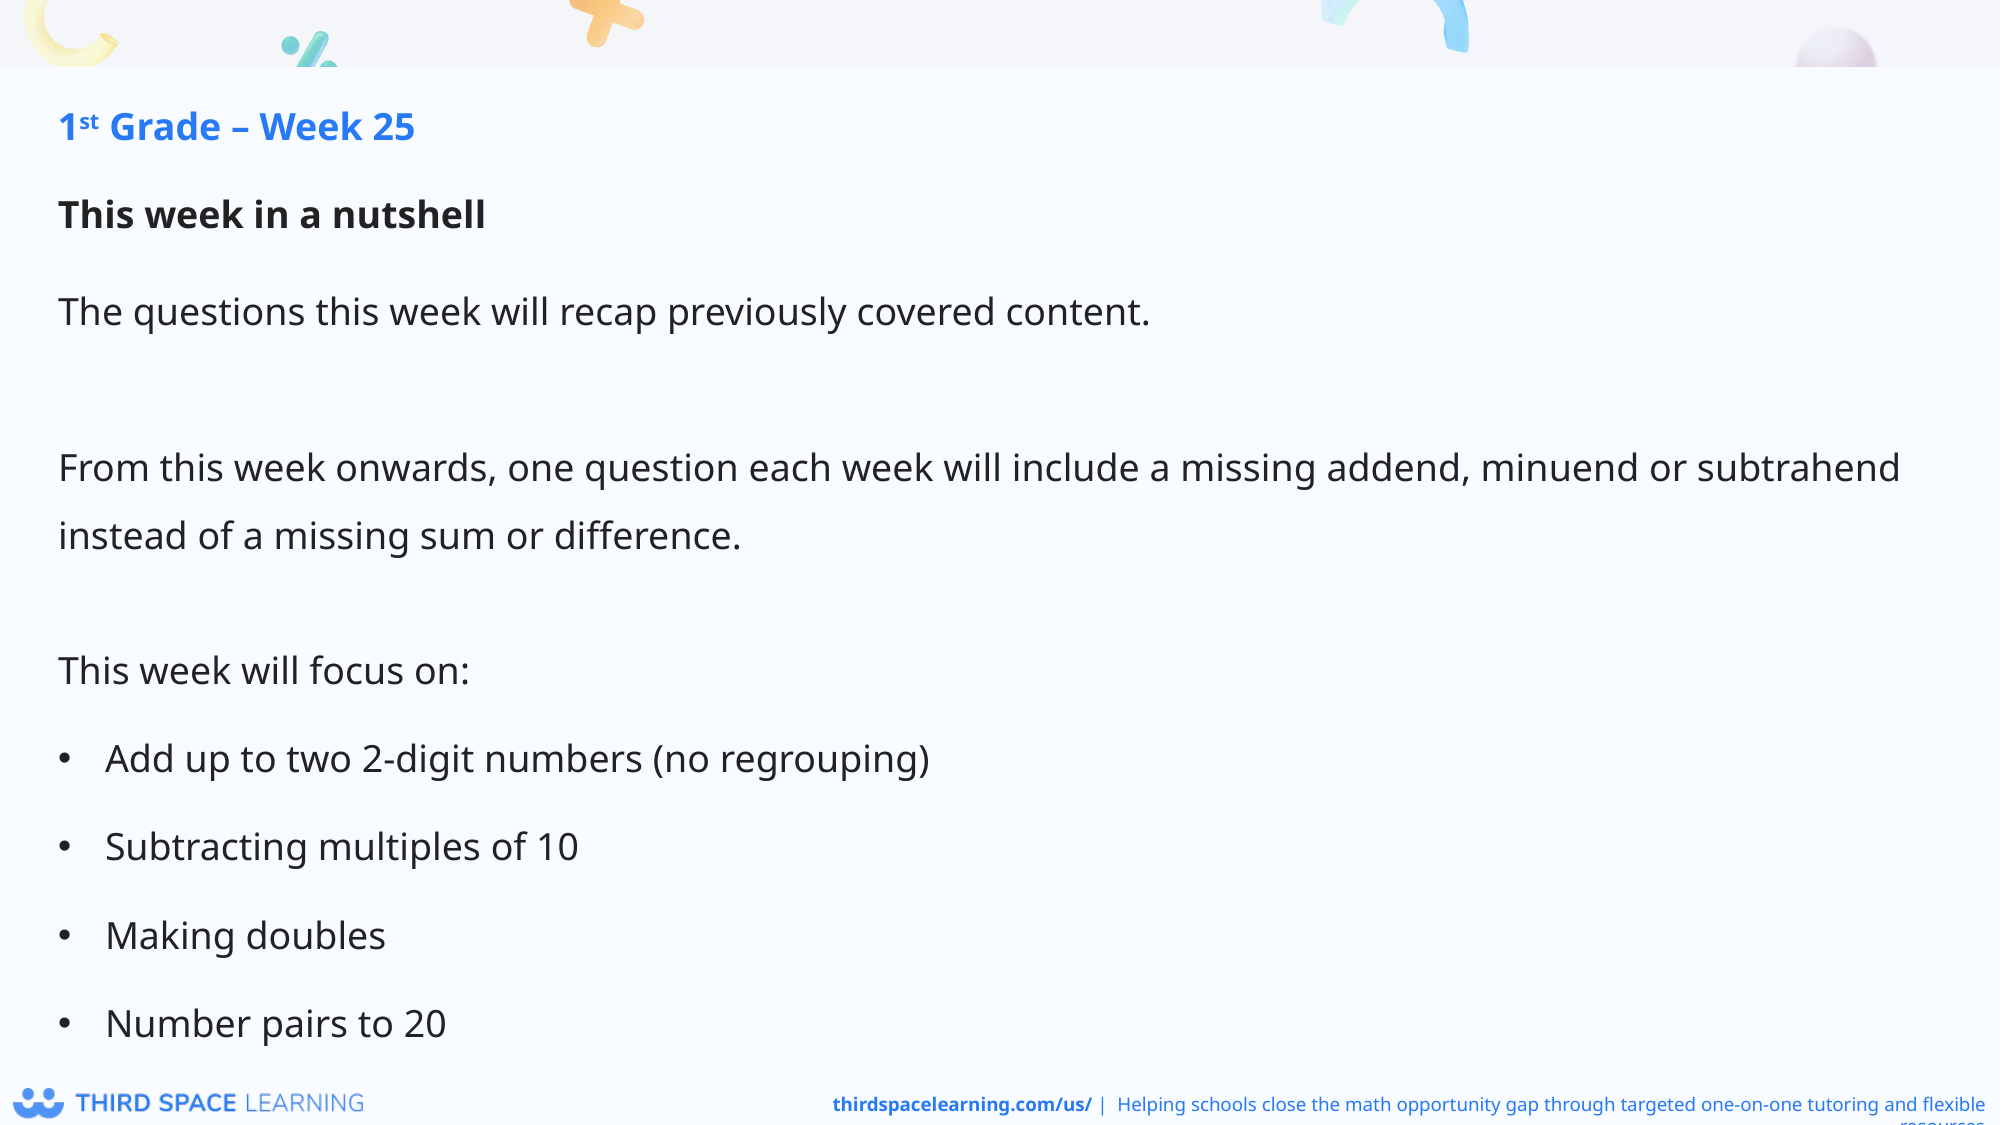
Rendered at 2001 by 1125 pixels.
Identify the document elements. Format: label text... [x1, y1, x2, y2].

picture [13, 1088, 365, 1119]
text_box 1st Grade – Week 25 This week in a nutshell [43, 73, 1969, 259]
list The questions this week will recap previously covered content. From this week onwards, one question each week will include a missing addend, minuend or subtrahend instead of a missing sum or difference. This week will focus on: Add up to two 2-digit numbers (no regrouping) Subtracting multiples of 10 Making doubles Number pairs to 20 [43, 259, 1969, 1074]
picture [0, 0, 2000, 67]
